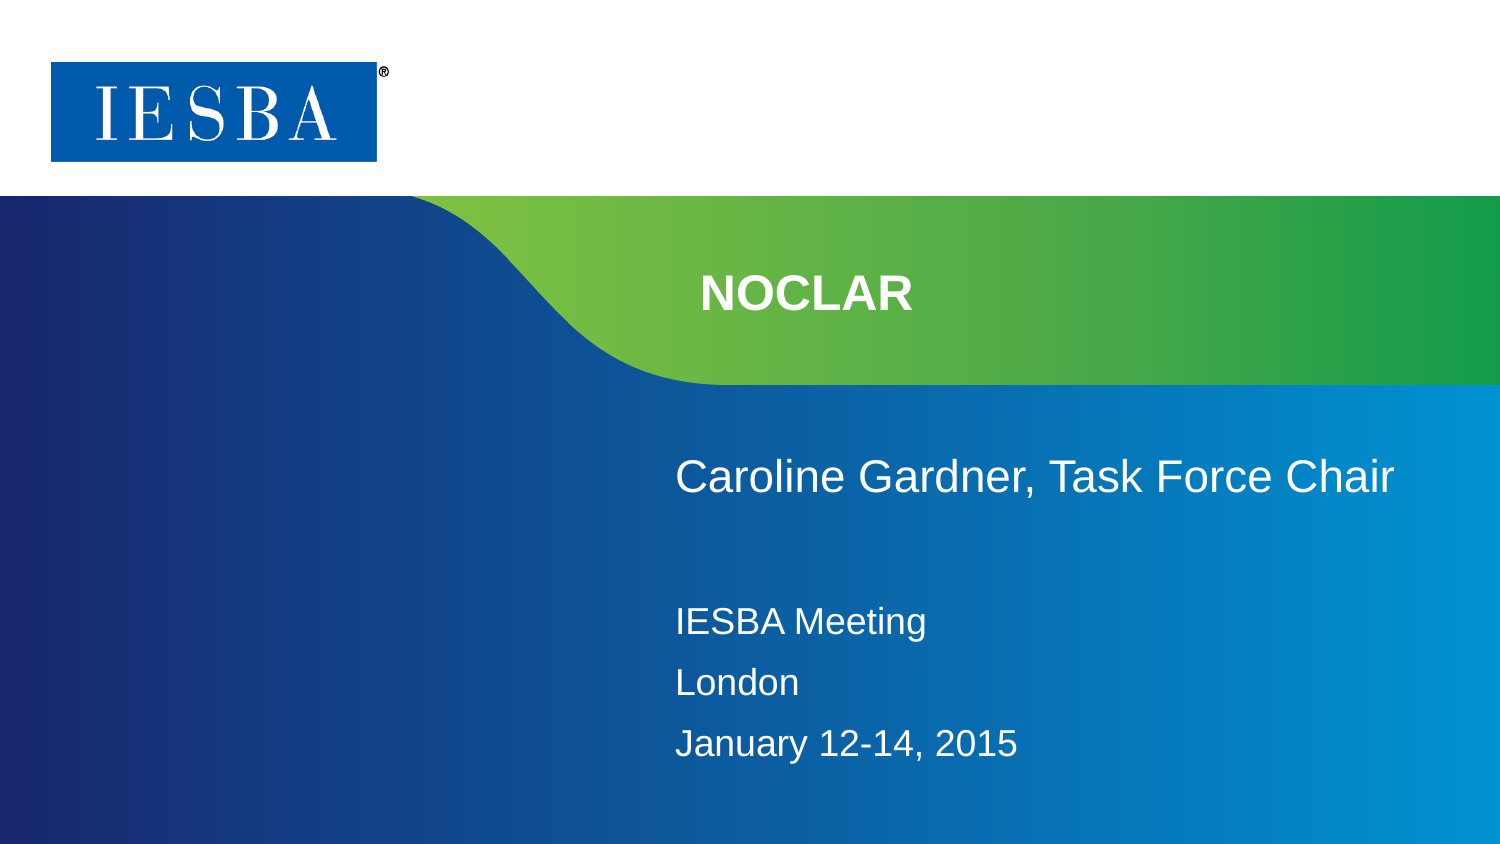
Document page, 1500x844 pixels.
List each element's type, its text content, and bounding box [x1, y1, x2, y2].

picture [51, 62, 389, 162]
picture [412, 196, 1500, 385]
subtitle IESBA Meeting London January 12-14, 2015 [675, 596, 1475, 785]
text_box Caroline Gardner, Task Force Chair [675, 446, 1450, 547]
title NOCLAR [699, 229, 1463, 352]
